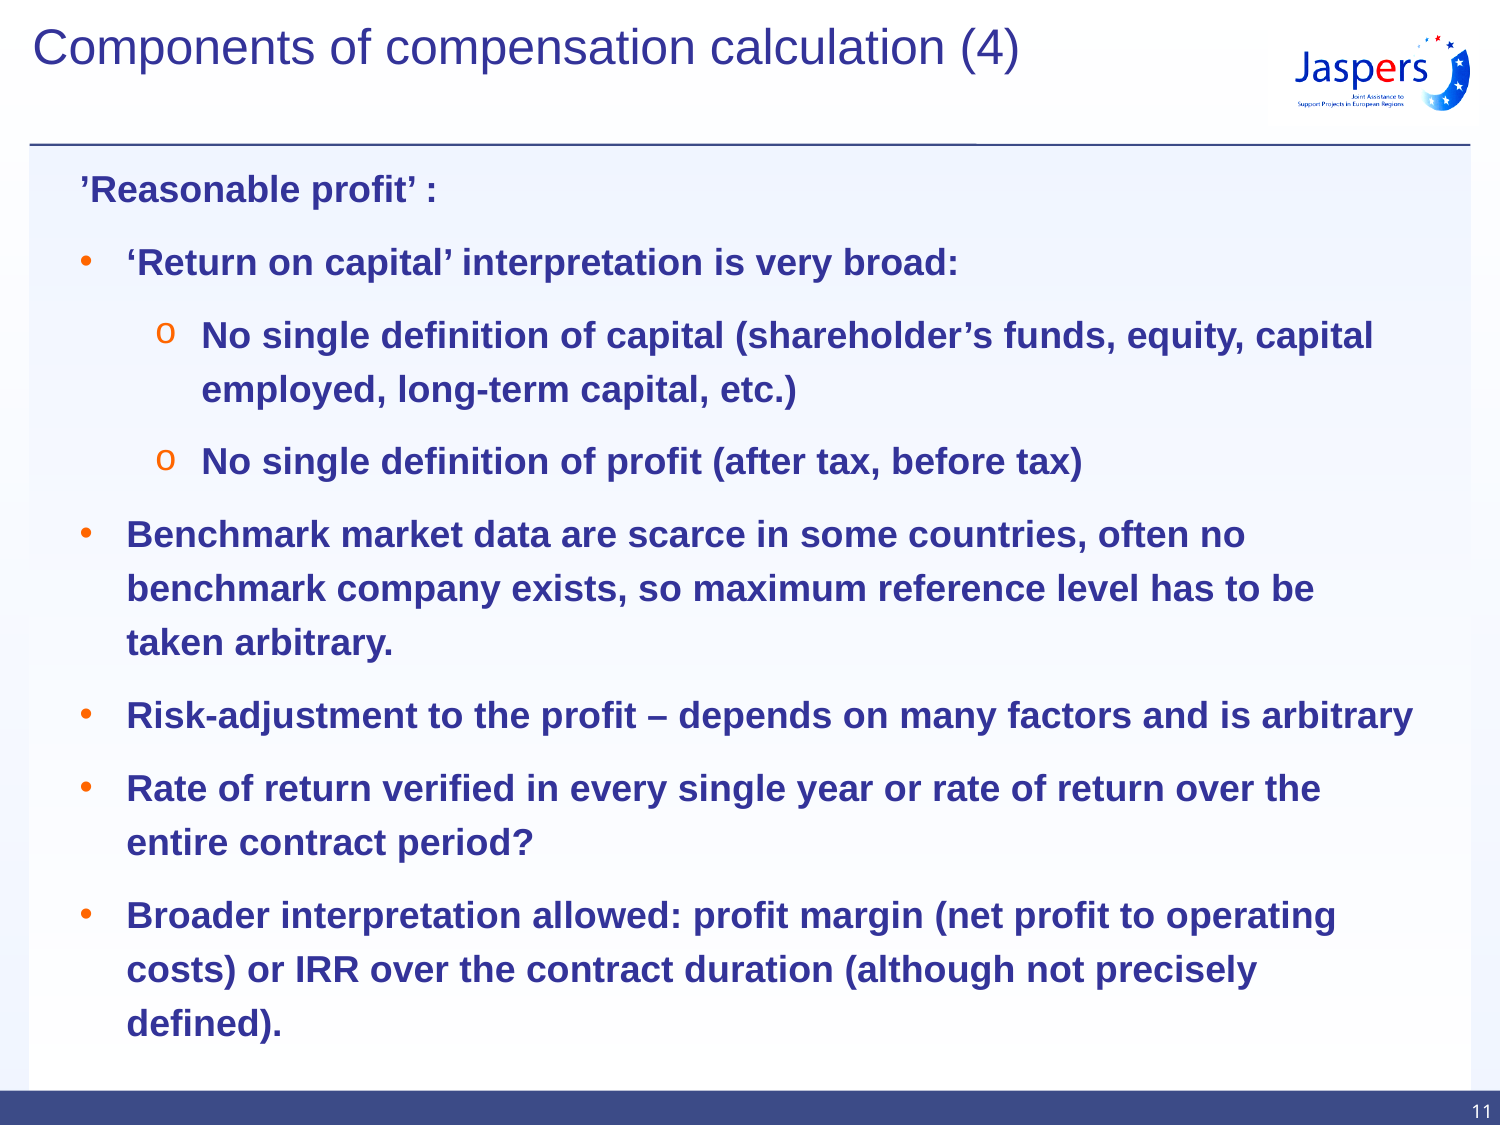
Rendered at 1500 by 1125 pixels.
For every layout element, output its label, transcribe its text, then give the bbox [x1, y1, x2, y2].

text_box Components of compensation calculation (4) [17, 7, 1500, 149]
text_box ’Reasonable profit’ : ‘Return on capital’ interpretation is very broad: No single definition of capital (shareholder’s funds, equity, capital employed, long-term capital, etc.) No single definition of profit (after tax, before tax) Benchmark market data are scarce in some countries, often no benchmark company exists, so maximum reference level has to be taken arbitrary. Risk-adjustment to the profit – depends on many factors and is arbitrary Rate of return verified in every single year or rate of return over the entire contract period? Broader interpretation allowed: profit margin (net profit to operating costs) or IRR over the contract duration (although not precisely defined). [64, 148, 1436, 1051]
slide_number 11 [1195, 1091, 1500, 1125]
